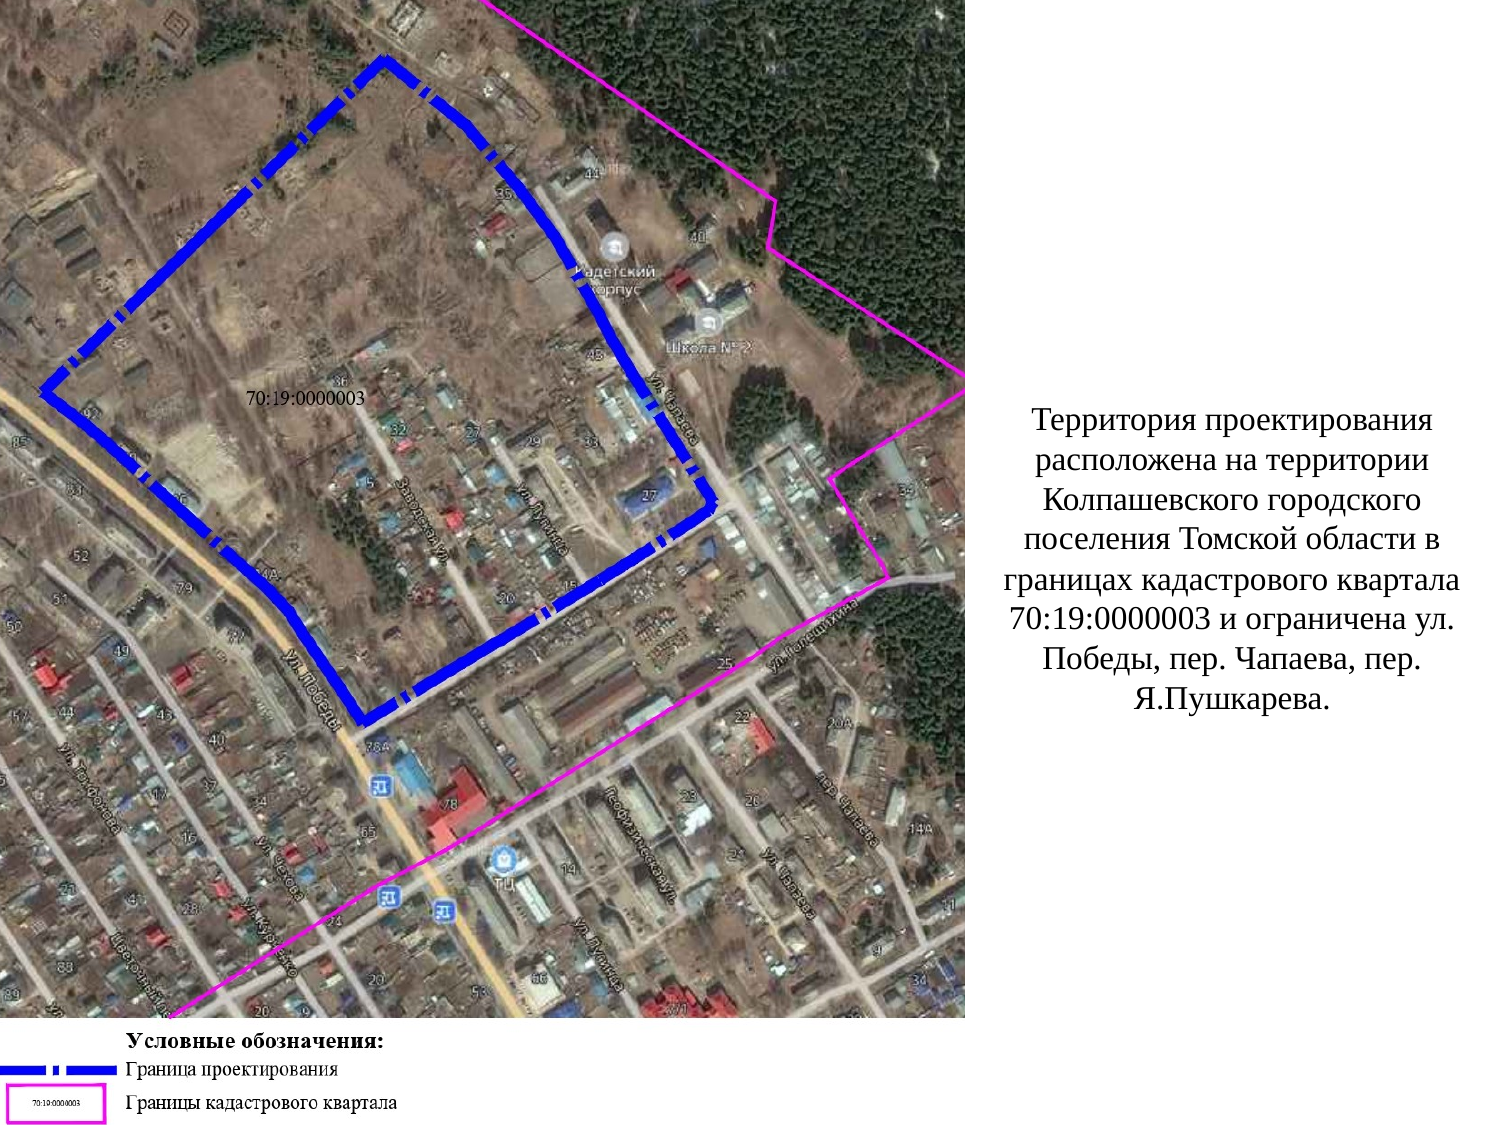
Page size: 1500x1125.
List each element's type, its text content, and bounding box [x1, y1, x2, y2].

title Территория проектирования расположена на территории Колпашевского городского поселения Томской области в границах кадастрового квартала 70:19:0000003 и ограничена ул. Победы, пер. Чапаева, пер. Я.Пушкарева. [970, 35, 1500, 1079]
picture [0, 0, 965, 1125]
